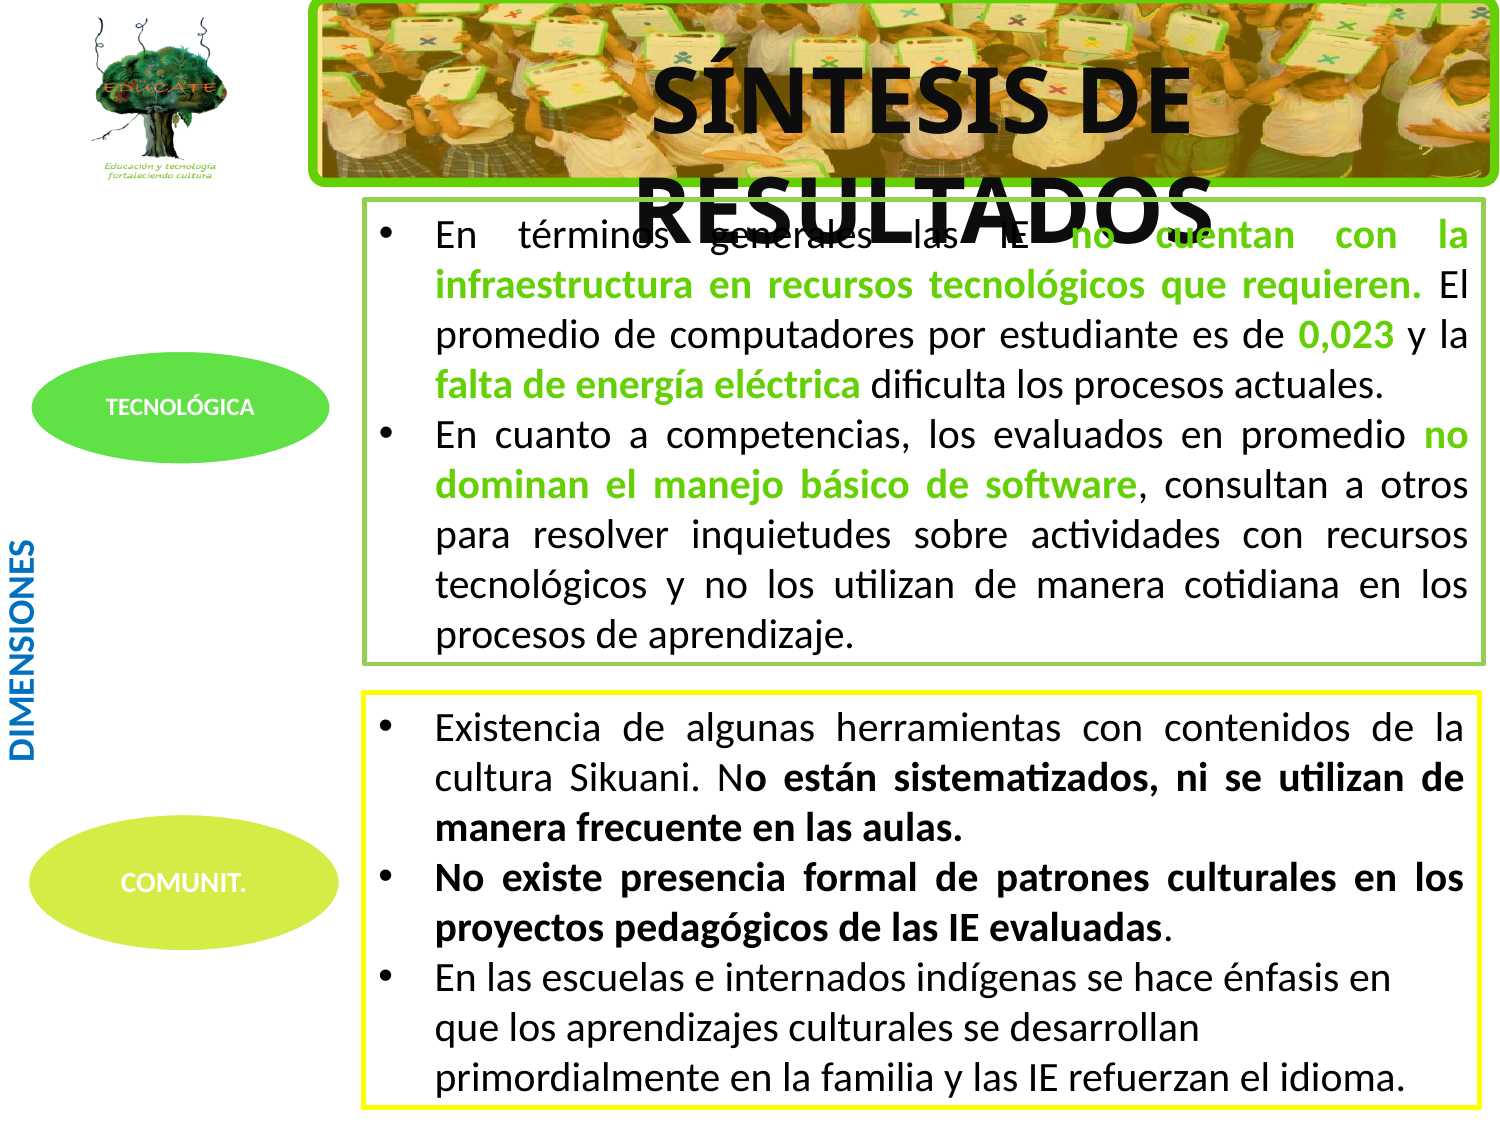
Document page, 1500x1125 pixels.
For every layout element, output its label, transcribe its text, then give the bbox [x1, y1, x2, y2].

text_box DIMENSIONES [0, 326, 65, 976]
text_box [29, 349, 332, 466]
text_box En términos generales las IE no cuentan con la infraestructura en recursos tecnológicos que requieren. El promedio de computadores por estudiante es de 0,023 y la falta de energía eléctrica dificulta los procesos actuales. En cuanto a competencias, los evaluados en promedio no dominan el manejo básico de software, consultan a otros para resolver inquietudes sobre actividades con recursos tecnológicos y no los utilizan de manera cotidiana en los procesos de aprendizaje. [364, 199, 1484, 665]
text_box Existencia de algunas herramientas con contenidos de la cultura Sikuani. No están sistematizados, ni se utilizan de manera frecuente en las aulas. No existe presencia formal de patrones culturales en los proyectos pedagógicos de las IE evaluadas. En las escuelas e internados indígenas se hace énfasis en que los aprendizajes culturales se desarrollan primordialmente en la familia y las IE refuerzan el idioma. [363, 692, 1480, 1108]
text_box SÍNTESIS DE RESULTADOS [340, 191, 1500, 270]
picture [76, 16, 240, 183]
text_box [312, 0, 1500, 183]
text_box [26, 812, 342, 953]
